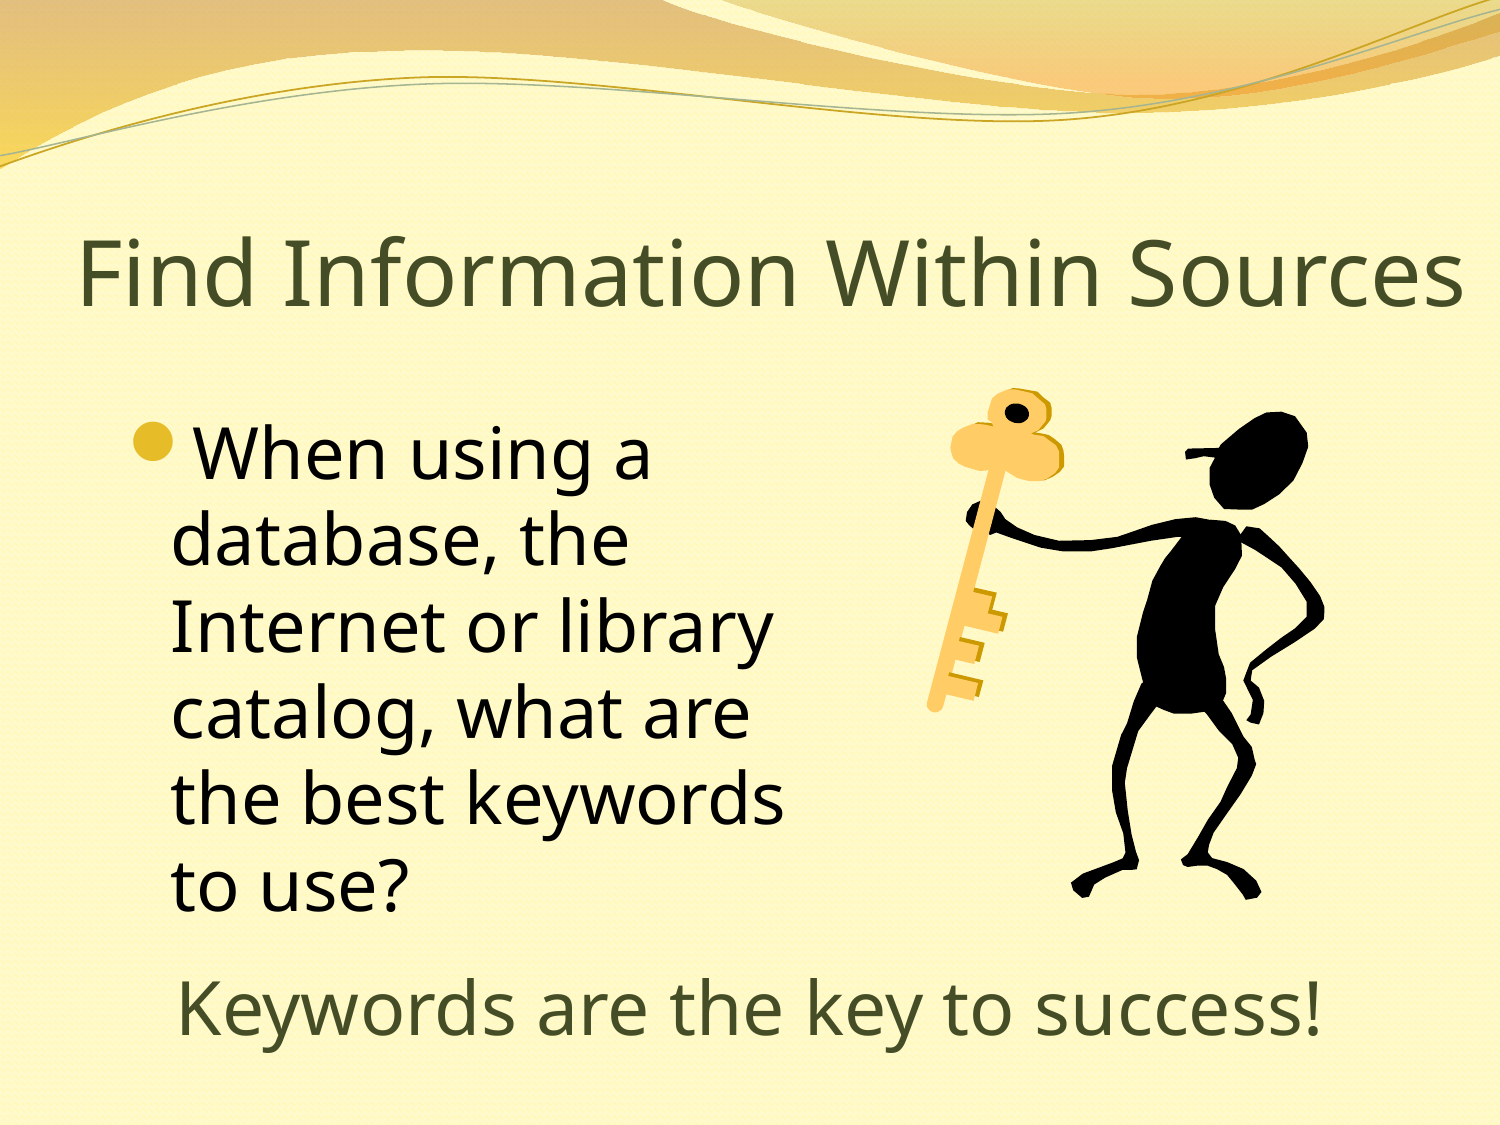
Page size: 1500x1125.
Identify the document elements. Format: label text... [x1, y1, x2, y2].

list When using a database, the Internet or library catalog, what are the best keywords to use? [112, 399, 876, 862]
title Find Information Within Sources [74, 137, 1500, 326]
picture [924, 387, 1325, 901]
text_box Keywords are the key to success! [0, 862, 1500, 1050]
